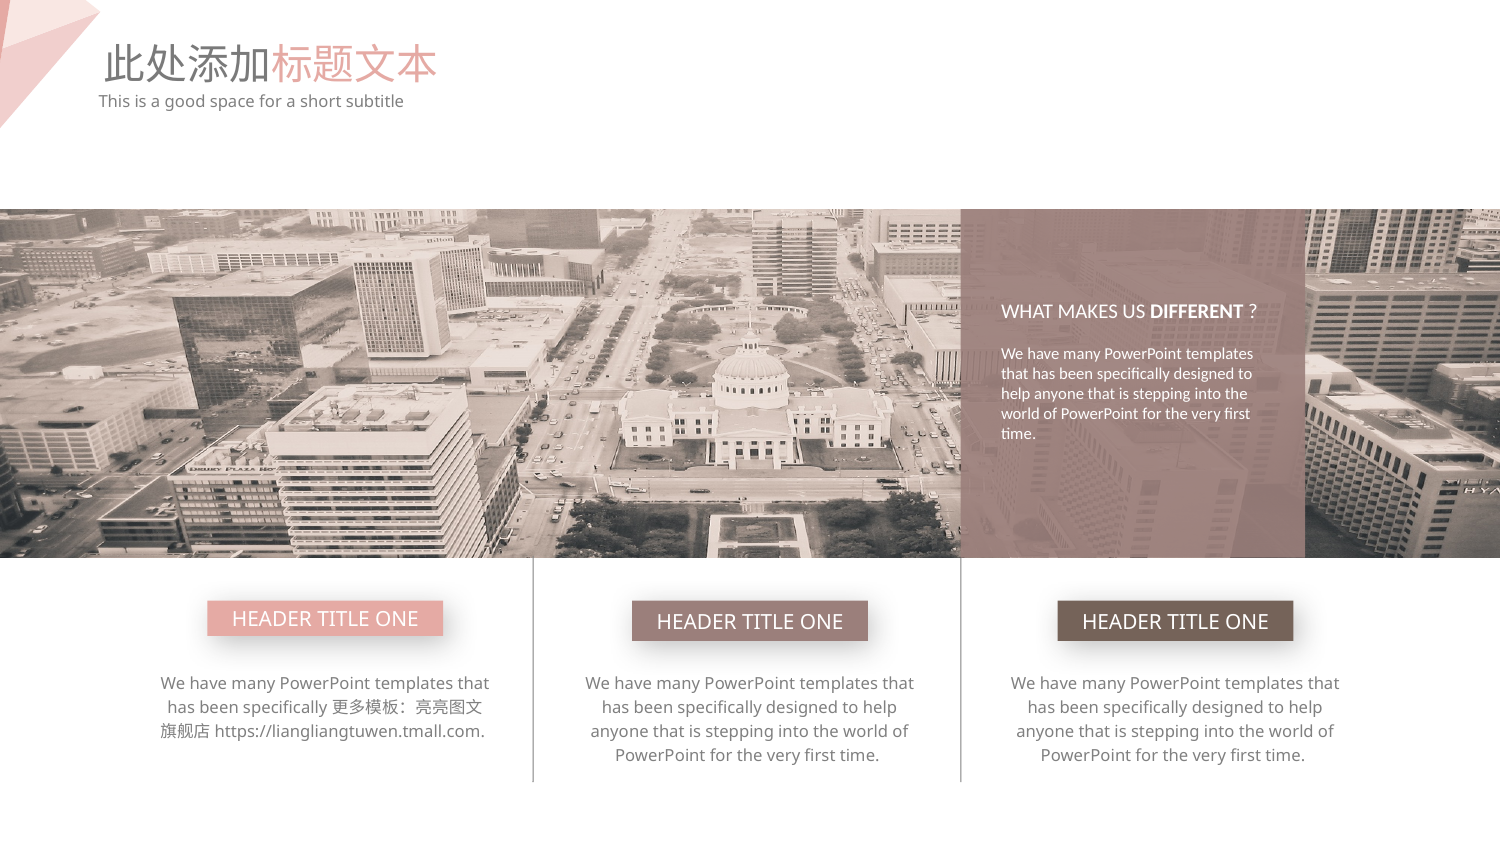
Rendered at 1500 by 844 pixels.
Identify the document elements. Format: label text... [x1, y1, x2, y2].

text_box [1306, 209, 1500, 558]
text_box [960, 209, 1306, 558]
text_box HEADER TITLE ONE [1056, 599, 1295, 643]
text_box HEADER TITLE ONE [630, 599, 870, 643]
text_box 此处添加标题文本 [104, 30, 454, 95]
text_box [0, 209, 960, 558]
text_box WHAT MAKES US DIFFERENT ? We have many PowerPoint templates that has been specifically designed to help anyone that is stepping into the world of PowerPoint for the very first time. [1001, 297, 1277, 443]
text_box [0, 0, 101, 131]
text_box HEADER TITLE ONE [205, 599, 445, 638]
text_box This is a good space for a short subtitle [104, 83, 420, 119]
text_box We have many PowerPoint templates that has been specifically designed to help anyone that is stepping into the world of PowerPoint for the very first time. [584, 668, 915, 765]
text_box We have many PowerPoint templates that has been specifically更多模板：亮亮图文旗舰店https://liangliangtuwen.tmall.com. [160, 668, 491, 741]
text_box We have many PowerPoint templates that has been specifically designed to help anyone that is stepping into the world of PowerPoint for the very first time. [1010, 668, 1341, 765]
